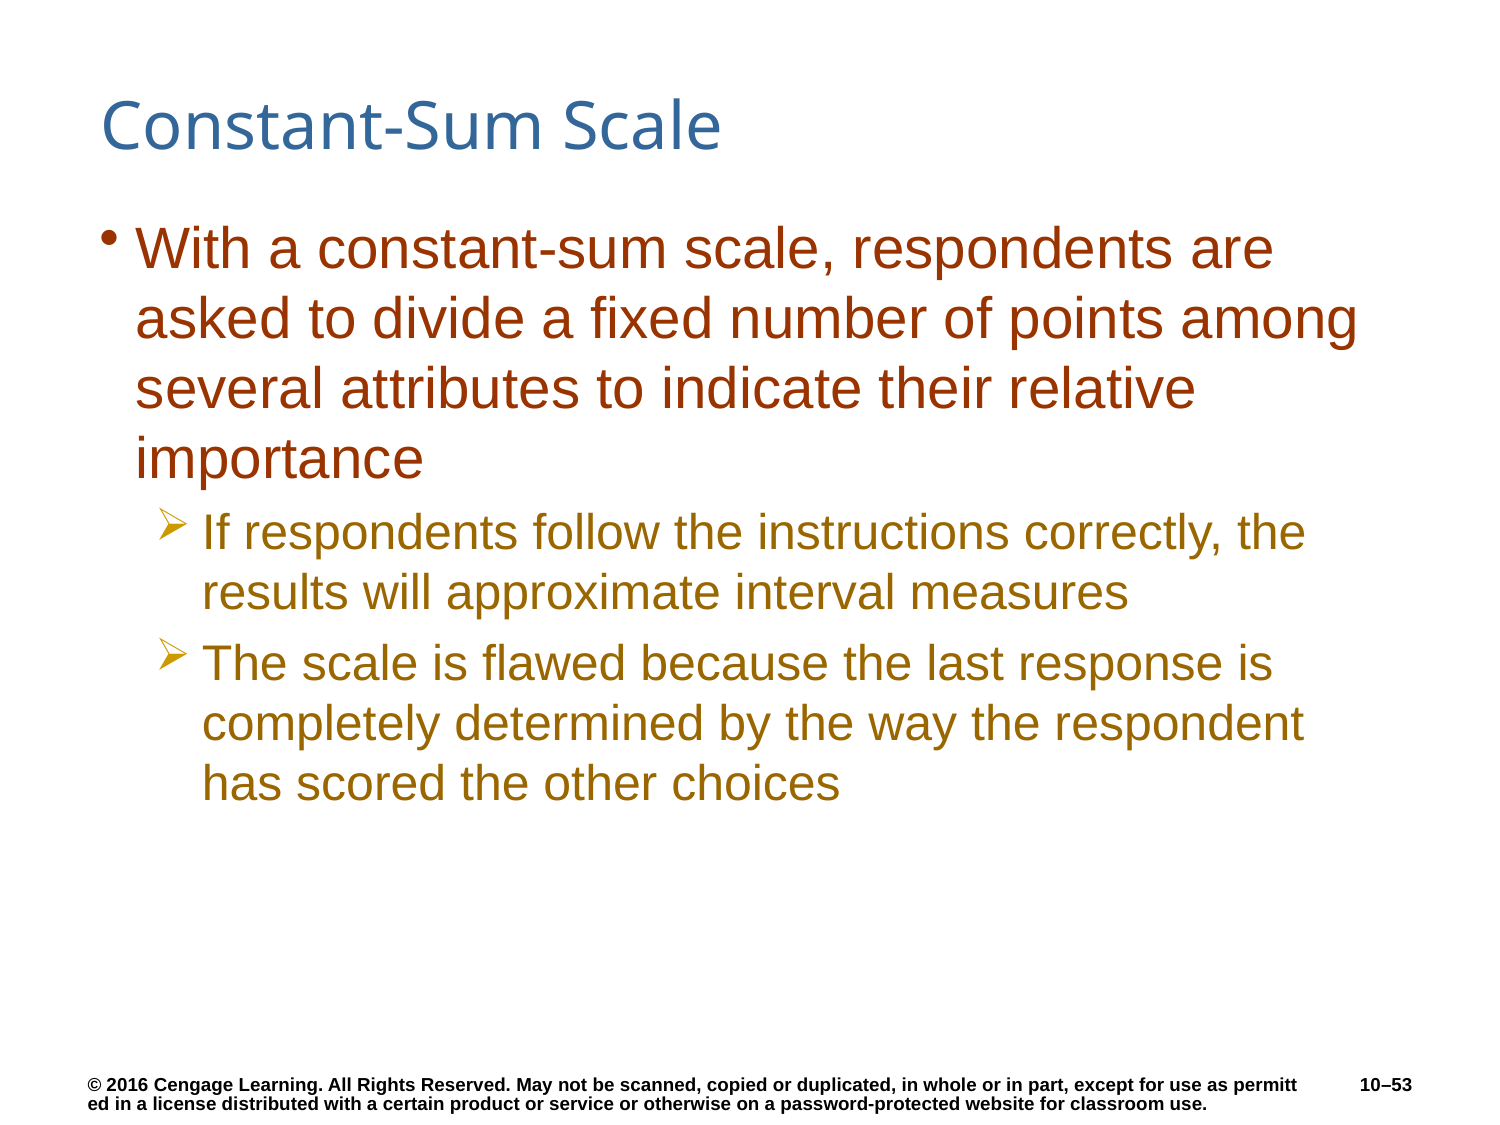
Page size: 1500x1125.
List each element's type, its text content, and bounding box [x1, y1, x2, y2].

footer © 2016 Cengage Learning. All Rights Reserved. May not be scanned, copied or duplicated, in whole or in part, except for use as permitted in a license distributed with a certain product or service or otherwise on a password-protected website for classroom use. [87, 1057, 1050, 1103]
title Constant-Sum Scale [85, 75, 1411, 171]
slide_number 10–53 [1050, 1042, 1413, 1103]
list With a constant-sum scale, respondents are asked to divide a fixed number of points among several attributes to indicate their relative importance If respondents follow the instructions correctly, the results will approximate interval measures The scale is flawed because the last response is completely determined by the way the respondent has scored the other choices [84, 202, 1414, 1013]
